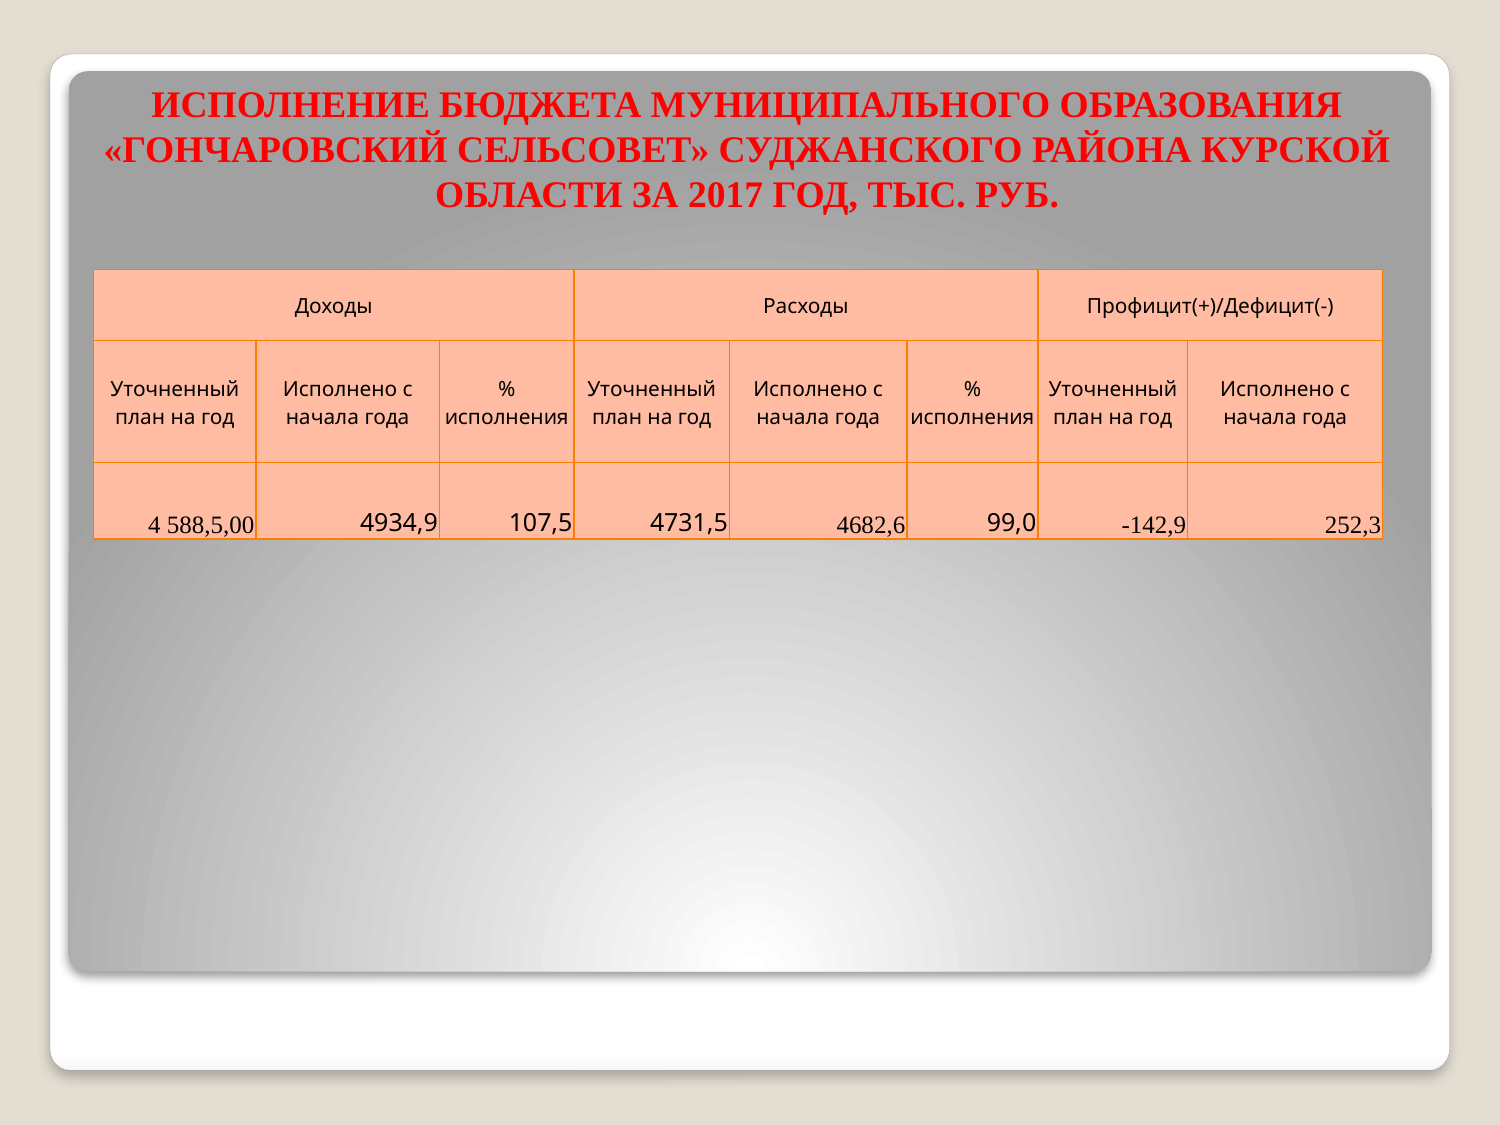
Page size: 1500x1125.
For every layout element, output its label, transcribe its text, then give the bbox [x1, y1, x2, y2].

table_cell 107,5 [440, 463, 573, 538]
table_cell 4682,6 [730, 463, 906, 538]
table_cell 4731,5 [575, 463, 729, 538]
table_cell % исполнения [440, 341, 573, 462]
table_header Профицит(+)/Дефицит(-) [1039, 270, 1382, 340]
table_cell Исполнено с начала года [730, 341, 906, 462]
table_cell % исполнения [908, 341, 1037, 462]
table_cell 99,0 [908, 463, 1037, 538]
table_header Расходы [575, 270, 1037, 340]
table_cell Уточненный план на год [575, 341, 729, 462]
table_cell Исполнено с начала года [257, 341, 439, 462]
table_cell -142,9 [1039, 463, 1187, 538]
table_cell Уточненный план на год [94, 341, 255, 462]
table_header Доходы [94, 270, 573, 340]
table_cell 252,3 [1188, 463, 1382, 538]
table_cell 4934,9 [257, 463, 439, 538]
table_cell Исполнено с начала года [1188, 341, 1382, 462]
title Исполнение бюджета муниципального образования «Гончаровский сельсовет» Суджанского района Курской области за 2017 год, тыс. руб. [64, 70, 1430, 223]
table_cell Уточненный план на год [1039, 341, 1187, 462]
table_cell 4 588,5,00 [94, 463, 255, 538]
